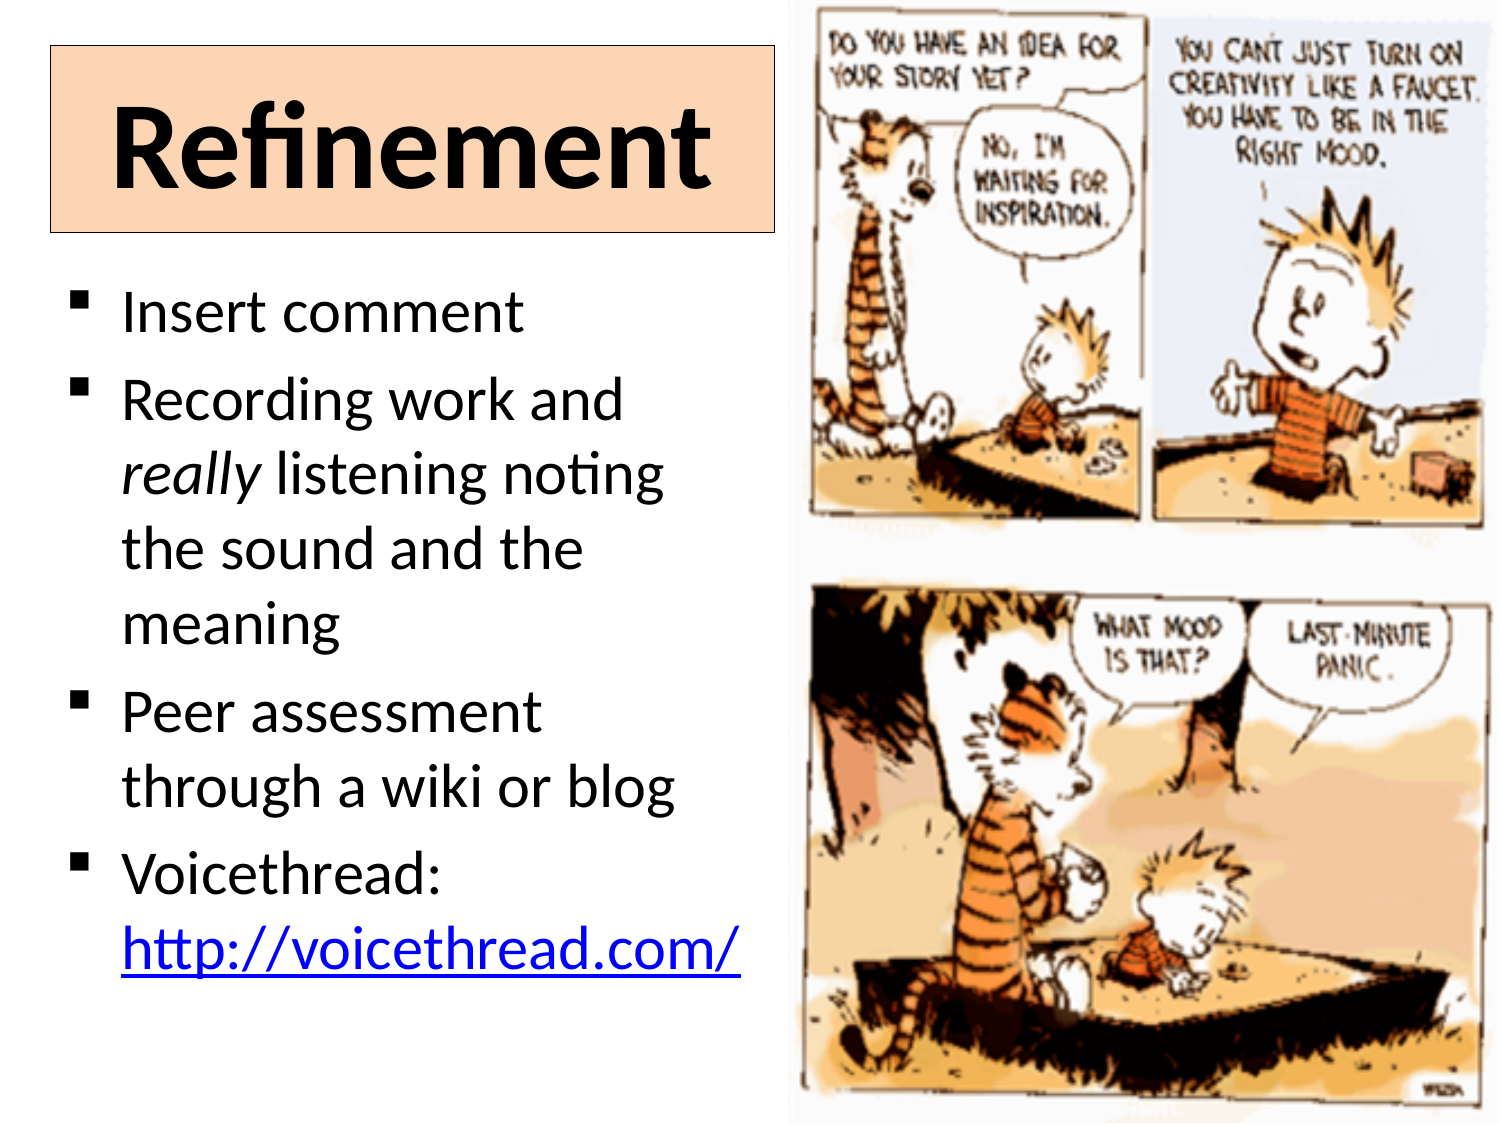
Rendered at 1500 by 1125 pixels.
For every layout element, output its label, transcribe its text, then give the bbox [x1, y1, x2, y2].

title Refinement [50, 45, 775, 233]
picture [787, 0, 1500, 1124]
list Insert comment Recording work and really listening noting the sound and the meaning Peer assessment through a wiki or blog Voicethread: http://voicethread.com/ [50, 262, 763, 1063]
